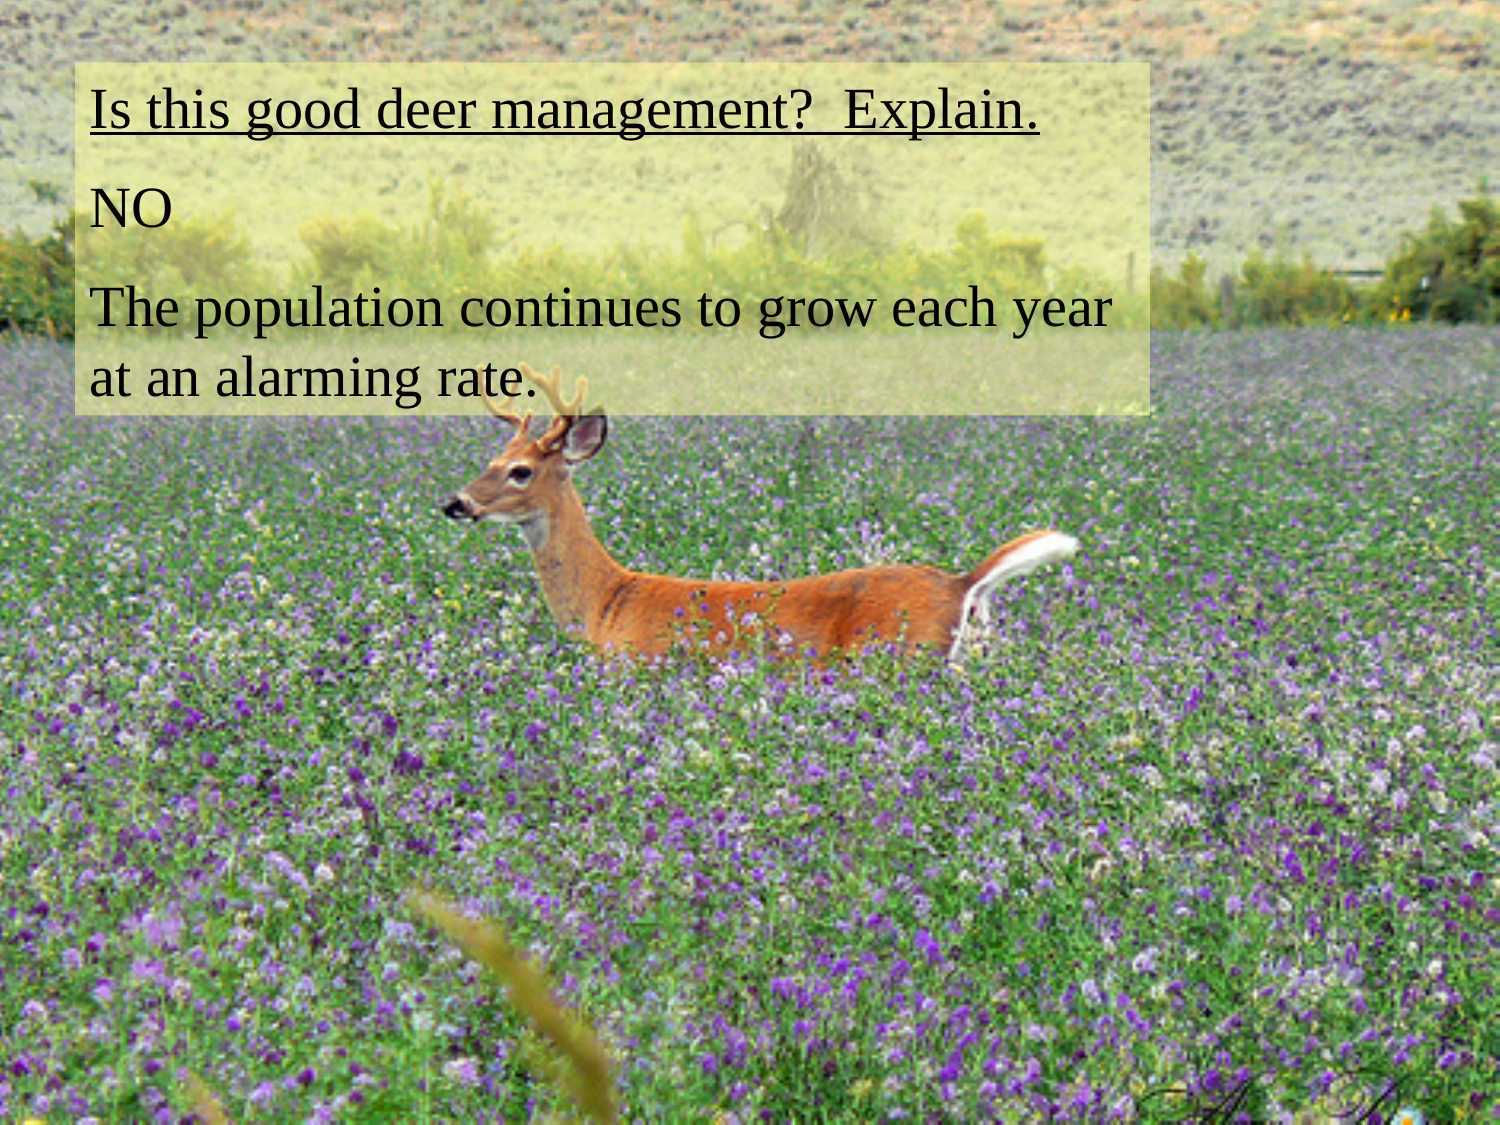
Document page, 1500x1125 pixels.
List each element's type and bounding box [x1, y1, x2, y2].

text_box [0, 0, 1500, 1125]
